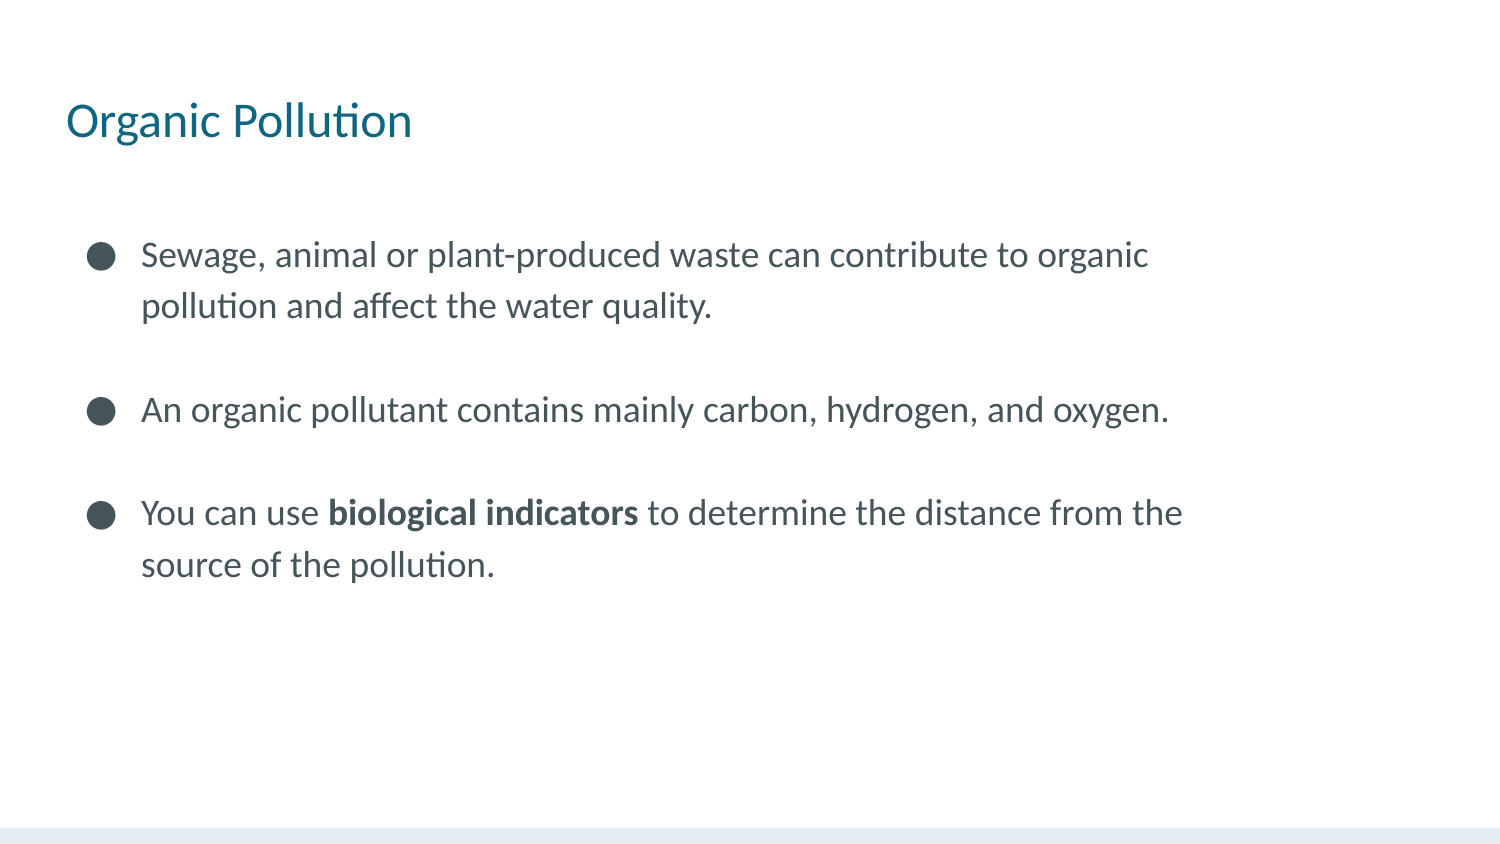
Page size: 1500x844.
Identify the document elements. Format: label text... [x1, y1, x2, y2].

list Sewage, animal or plant-produced waste can contribute to organic pollution and affect the water quality. An organic pollutant contains mainly carbon, hydrogen, and oxygen. You can use biological indicators to determine the distance from the source of the pollution. [51, 207, 1233, 750]
title Organic Pollution [51, 72, 1233, 189]
